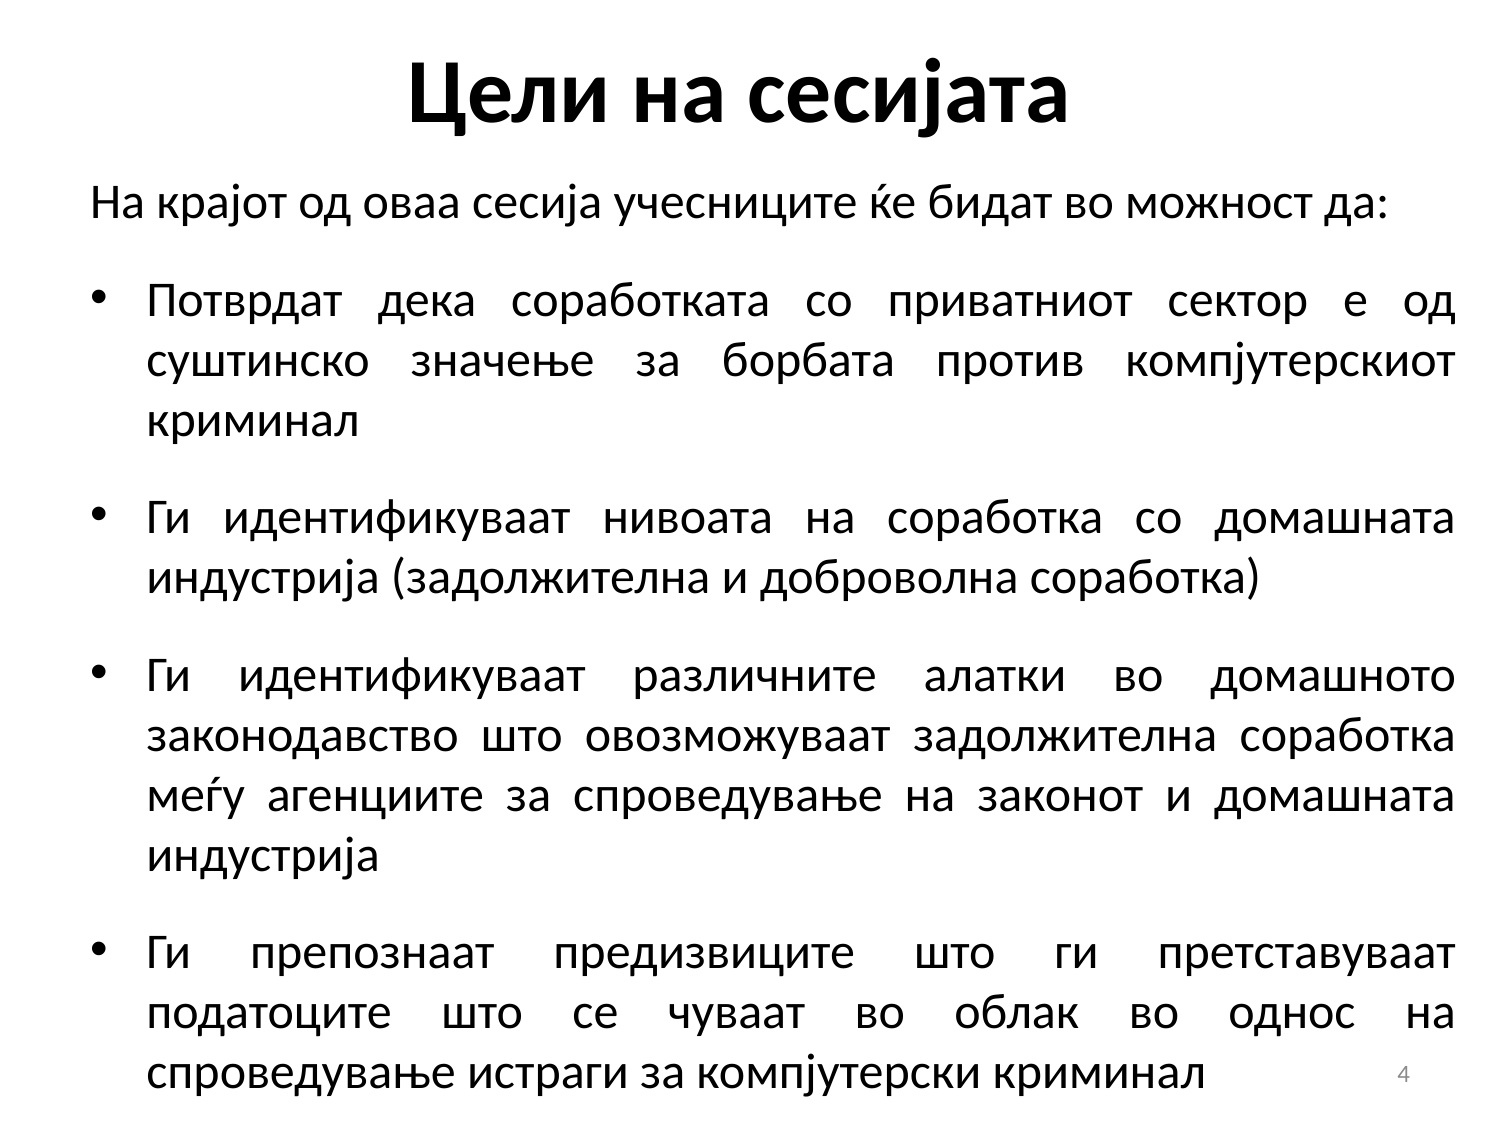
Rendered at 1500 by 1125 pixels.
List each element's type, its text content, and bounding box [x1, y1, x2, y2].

title Цели на сесијата [75, 23, 1425, 151]
slide_number 4 [1074, 1042, 1425, 1103]
list На крајот од оваа сесија учесниците ќе бидат во можност да: Потврдат дека соработката со приватниот сектор е од суштинско значење за борбата против компјутерскиот криминал Ги идентификуваат нивоата на соработка со домашната индустрија (задолжителна и доброволна соработка) Ги идентификуваат различните алатки во домашното законодавство што овозможуваат задолжителна соработка меѓу агенциите за спроведување на законот и домашната индустрија Ги препознаат предизвиците што ги претставуваат податоците што се чуваат во облак во однос на спроведување истраги за компјутерски криминал [75, 160, 1472, 1062]
